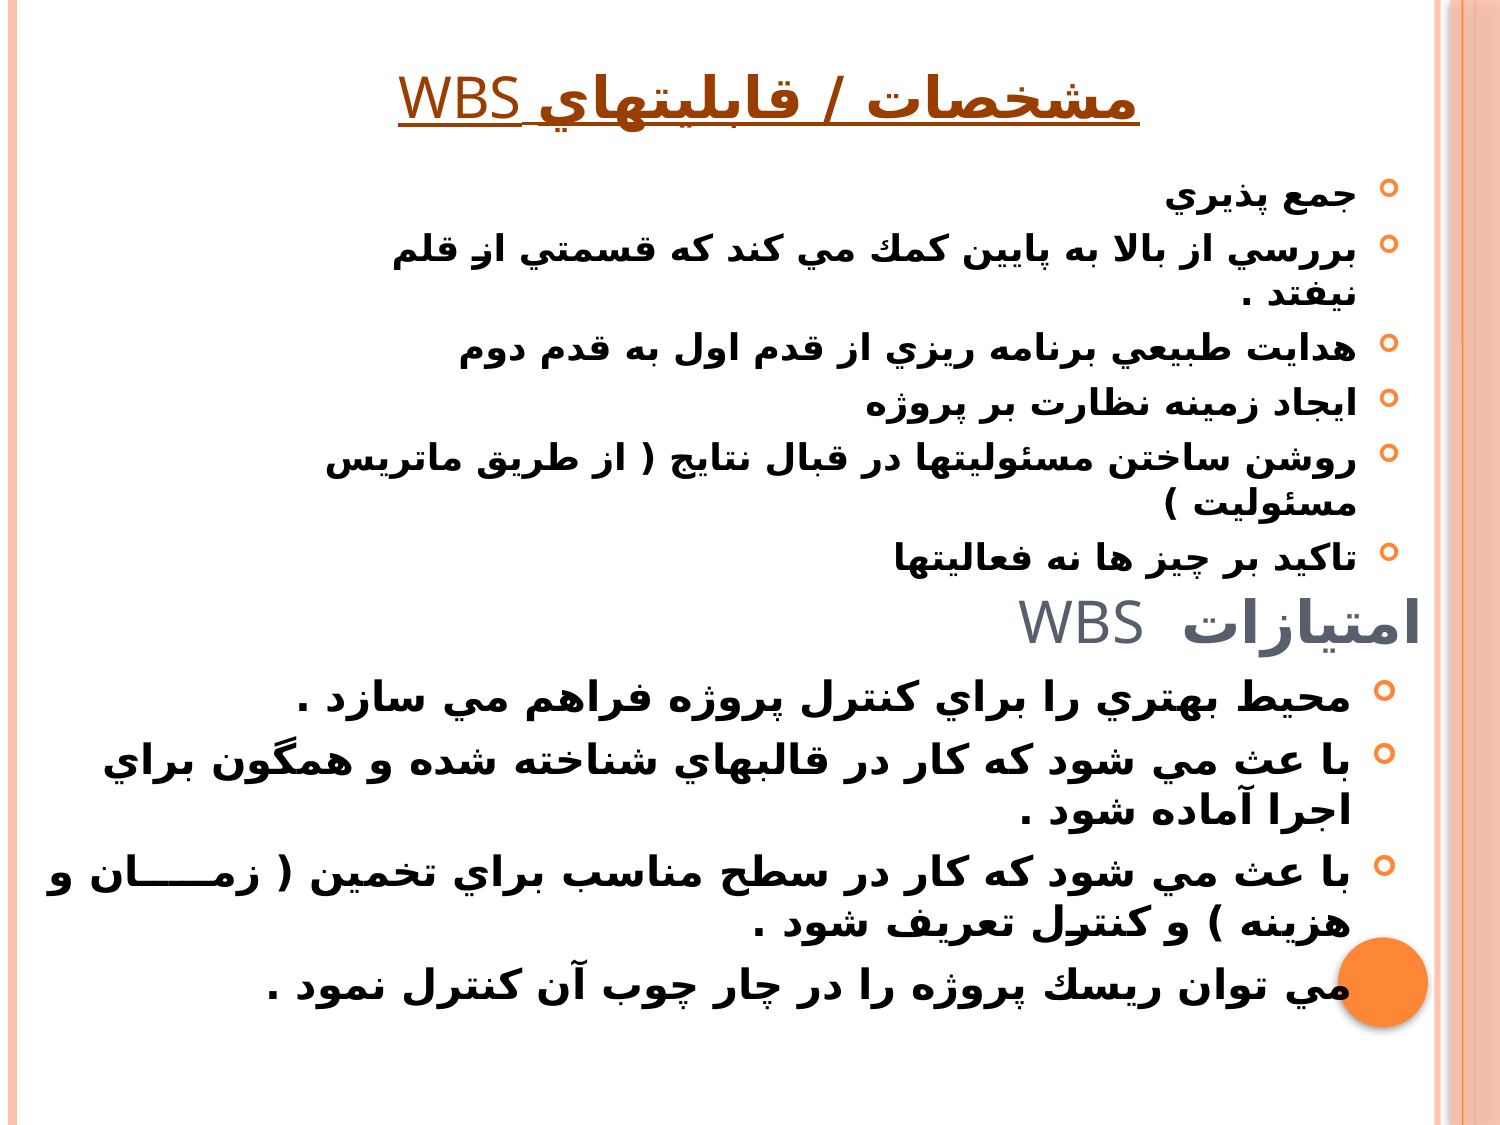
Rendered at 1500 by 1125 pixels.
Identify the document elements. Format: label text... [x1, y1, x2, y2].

text_box مشخصات / قابليتهاي WBS [349, 0, 1188, 138]
text_box جمع پذيري بررسي از بالا به پايين كمك مي كند كه قسمتي از قلم نيفتد . هدايت طبيعي برنامه ريزي از قدم اول به قدم دوم ايجاد زمينه نظارت بر پروژه روشن ساختن مسئوليتها در قبال نتايج ( از طريق ماتريس مسئوليت ) تاكيد بر چيز ها نه فعاليتها [287, 162, 1413, 588]
text_box محيط بهتري را براي كنترل پروژه فراهم مي سازد . با عث مي شود كه كار در قالبهاي شناخته شده و همگون براي اجرا آماده شود . با عث مي شود كه كار در سطح مناسب براي تخمين ( زمـــــان و هزينه ) و كنترل تعريف شود . مي توان ريسك پروژه را در چار چوب آن كنترل نمود . [0, 662, 1413, 988]
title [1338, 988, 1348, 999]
title امتيازات WBS [950, 575, 1438, 663]
